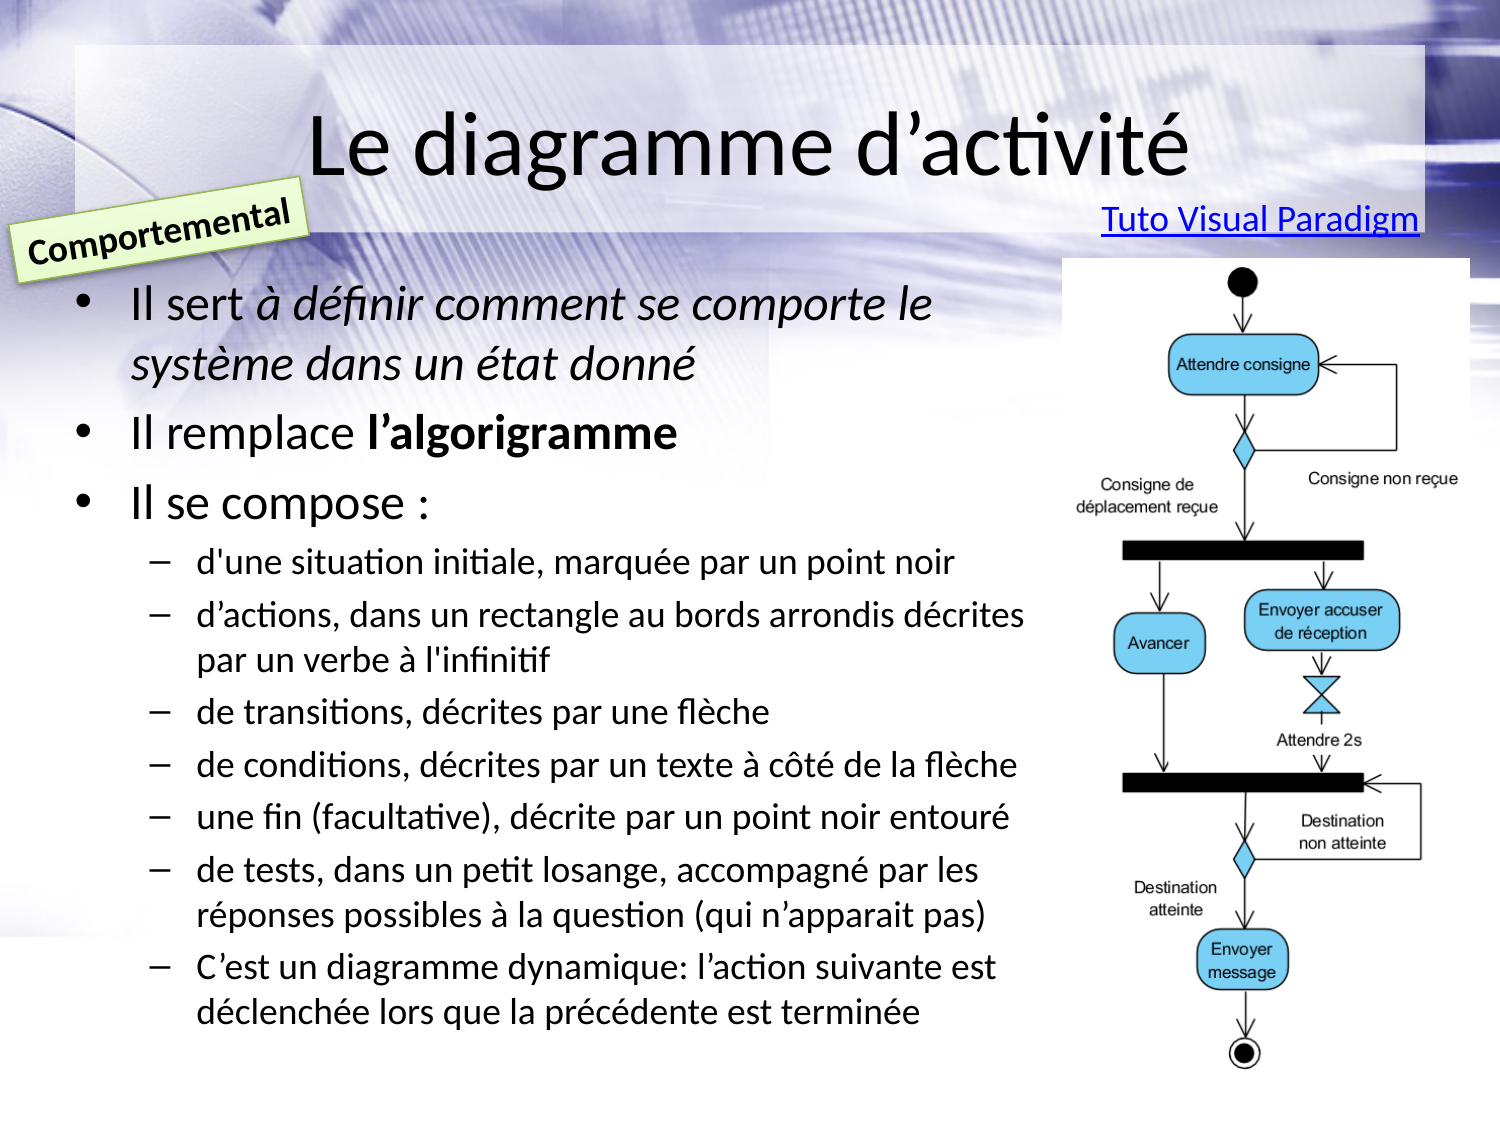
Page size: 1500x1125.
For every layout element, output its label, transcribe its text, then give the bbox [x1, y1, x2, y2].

picture [0, 0, 1500, 1125]
text_box Comportemental [7, 175, 310, 285]
text_box Tuto Visual Paradigm [1086, 186, 1435, 247]
text_box Le diagramme d’activité [75, 45, 1425, 233]
text_box Il sert à définir comment se comporte le système dans un état donné Il remplace l’algorigramme Il se compose : d'une situation initiale, marquée par un point noir d’actions, dans un rectangle au bords arrondis décrites par un verbe à l'infinitif de transitions, décrites par une flèche de conditions, décrites par un texte à côté de la flèche une fin (facultative), décrite par un point noir entouré de tests, dans un petit losange, accompagné par les réponses possibles à la question (qui n’apparait pas) C’est un diagramme dynamique: l’action suivante est déclenchée lors que la précédente est terminée [59, 262, 1056, 1080]
